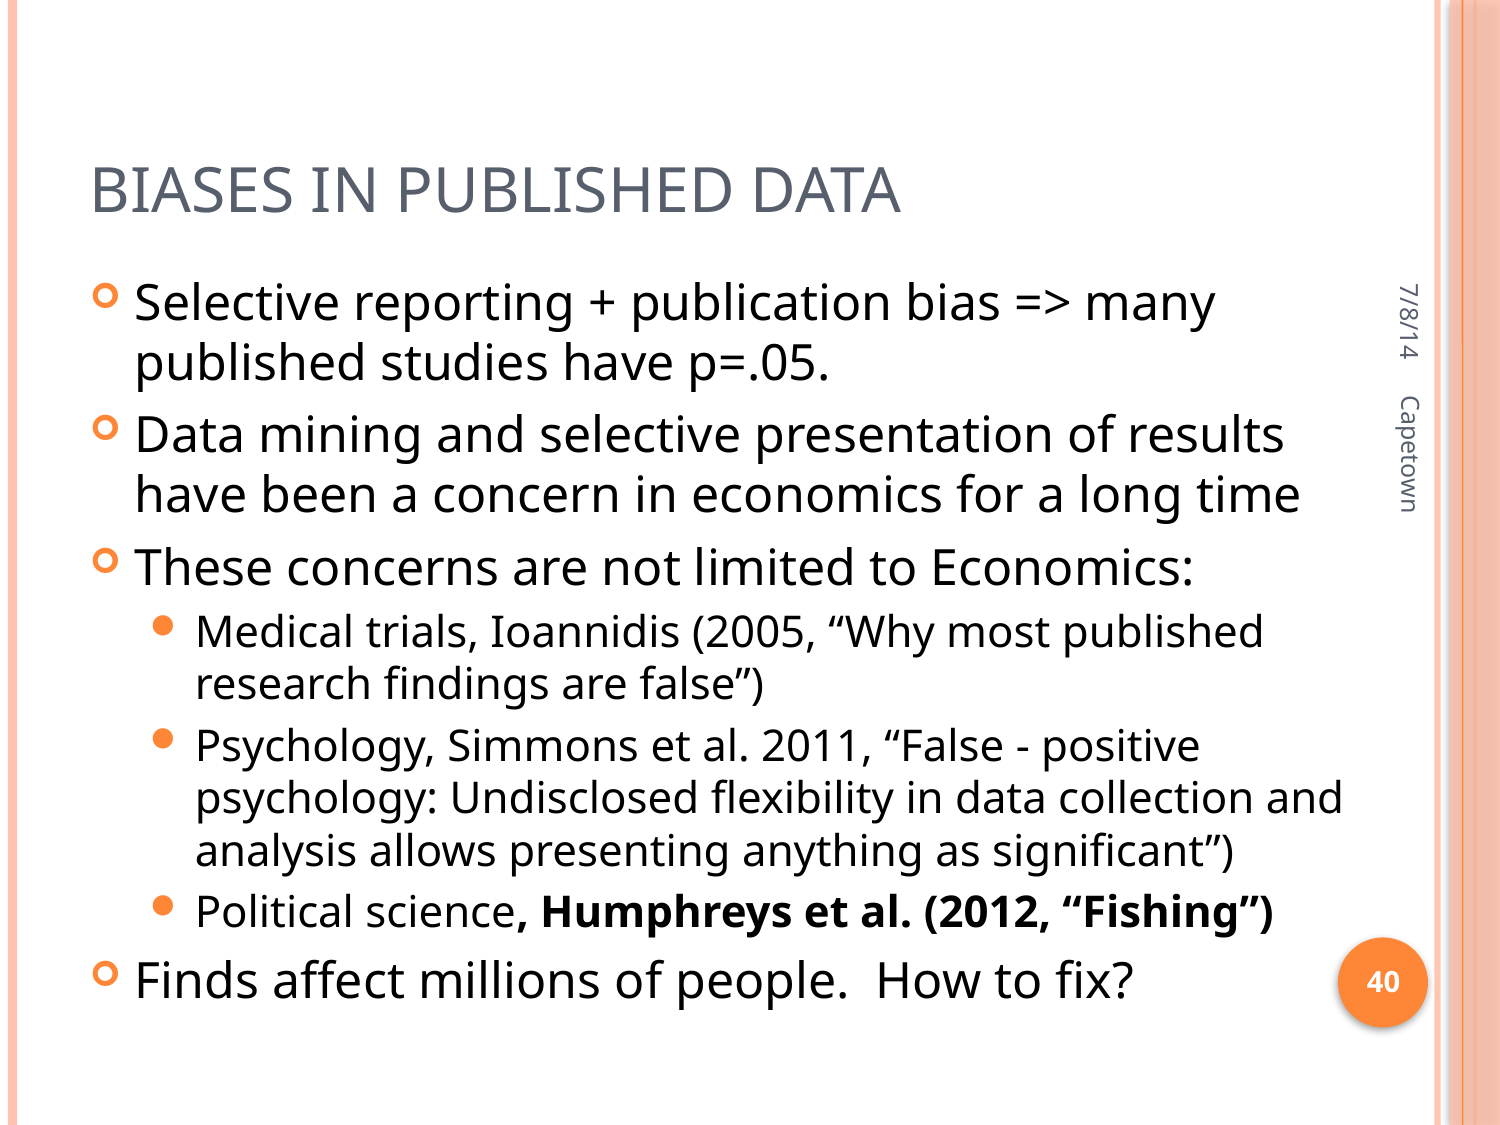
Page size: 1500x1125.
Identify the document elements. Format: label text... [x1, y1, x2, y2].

footer Capetown [1379, 380, 1440, 906]
list Selective reporting + publication bias => many published studies have p=.05. Data mining and selective presentation of results have been a concern in economics for a long time These concerns are not limited to Economics: Medical trials, Ioannidis (2005, “Why most published research findings are false”) Psychology, Simmons et al. 2011, “False - positive psychology: Undisclosed flexibility in data collection and analysis allows presenting anything as significant”) Political science, Humphreys et al. (2012, “Fishing”) Finds affect millions of people. How to fix? [75, 262, 1380, 1062]
title Biases in published data [75, 45, 1300, 233]
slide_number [1378, 43, 1442, 374]
slide_number 40 [1333, 940, 1434, 1027]
